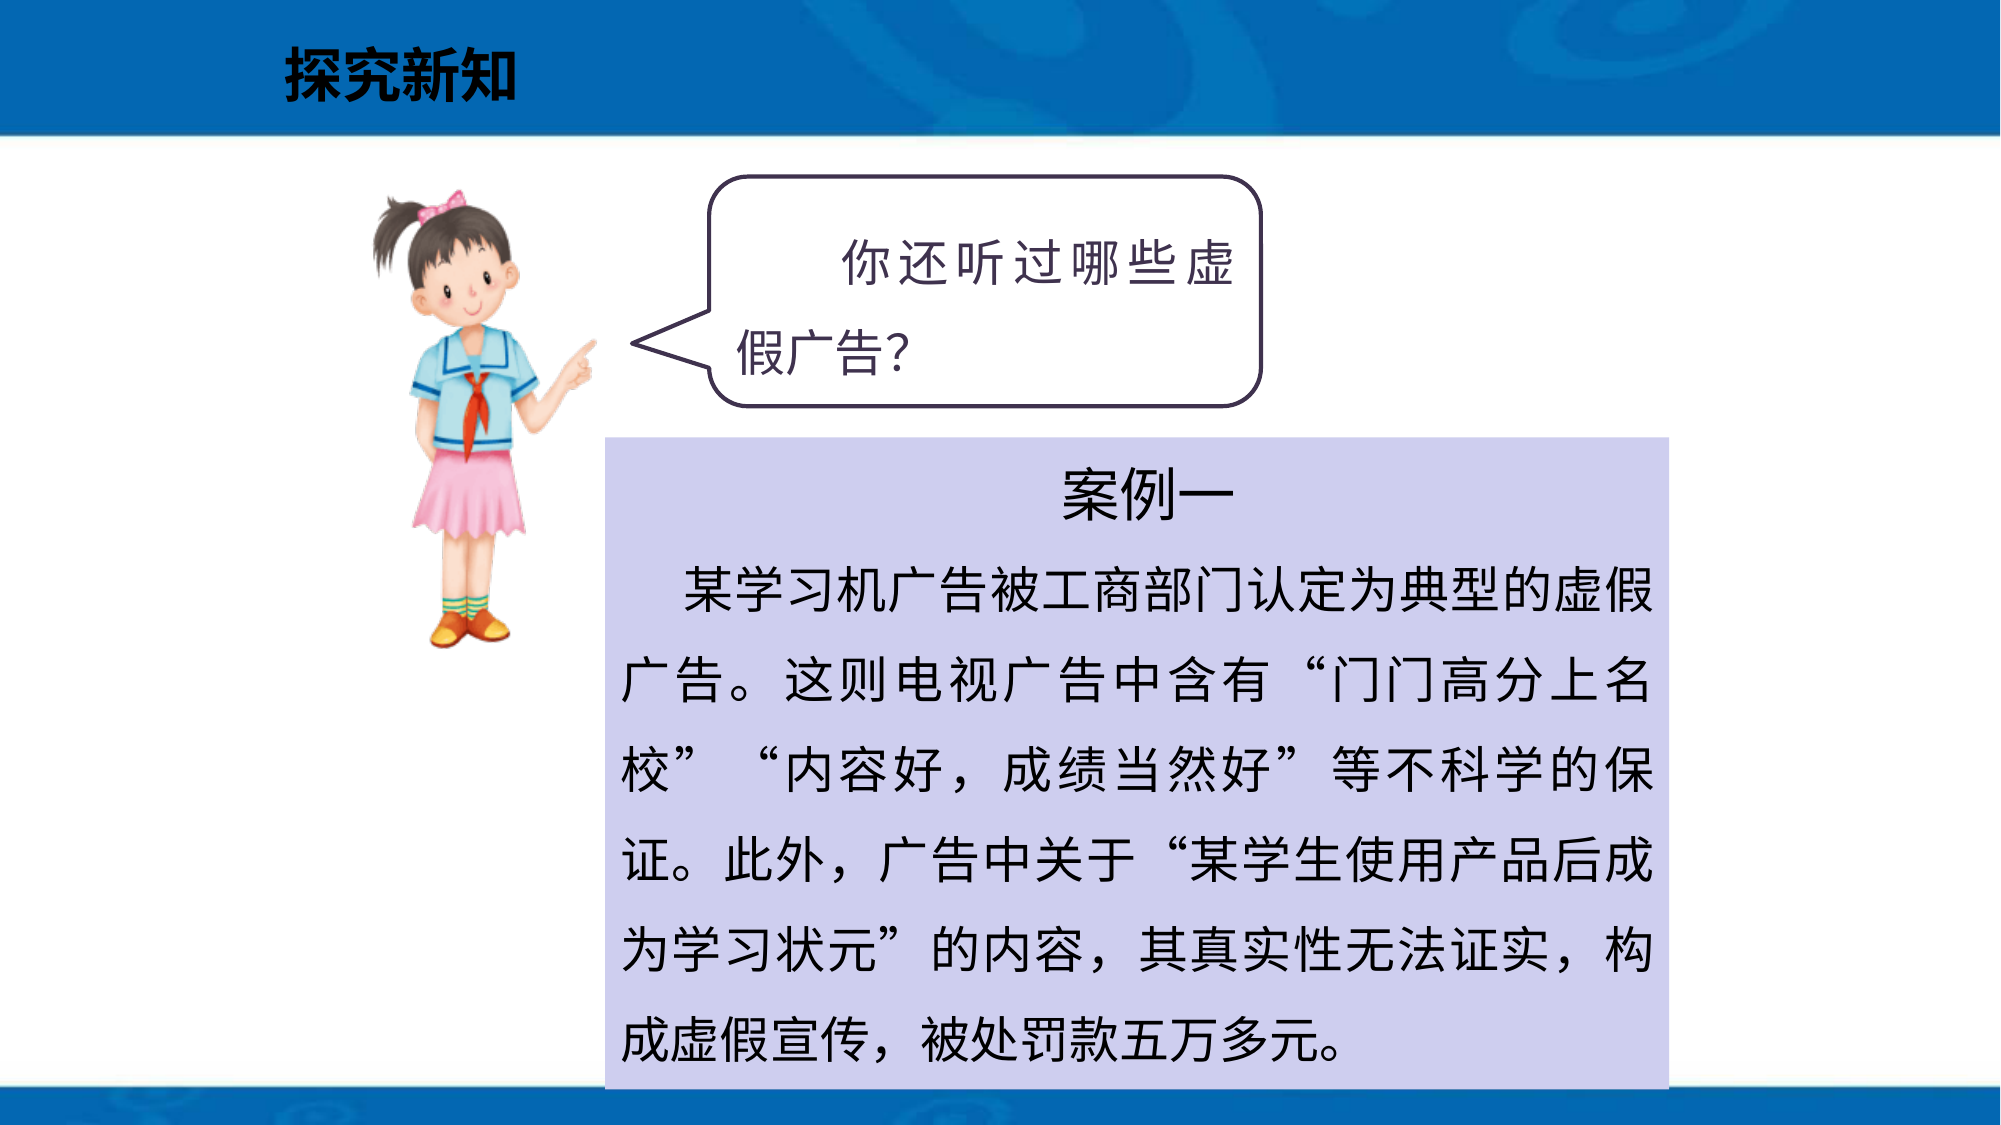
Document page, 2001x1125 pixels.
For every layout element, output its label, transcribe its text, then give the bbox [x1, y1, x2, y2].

text_box 案例一 某学习机广告被工商部门认定为典型的虚假广告。这则电视广告中含有“门门高分上名校”“内容好，成绩当然好”等不科学的保证。此外，广告中关于“某学生使用产品后成为学习状元”的内容，其真实性无法证实，构成虚假宣传，被处罚款五万多元。 [603, 435, 1671, 1092]
title 探究新知 [268, 38, 1733, 119]
text_box 你还听过哪些虚假广告？ [629, 174, 1264, 409]
picture [0, 0, 2001, 1125]
